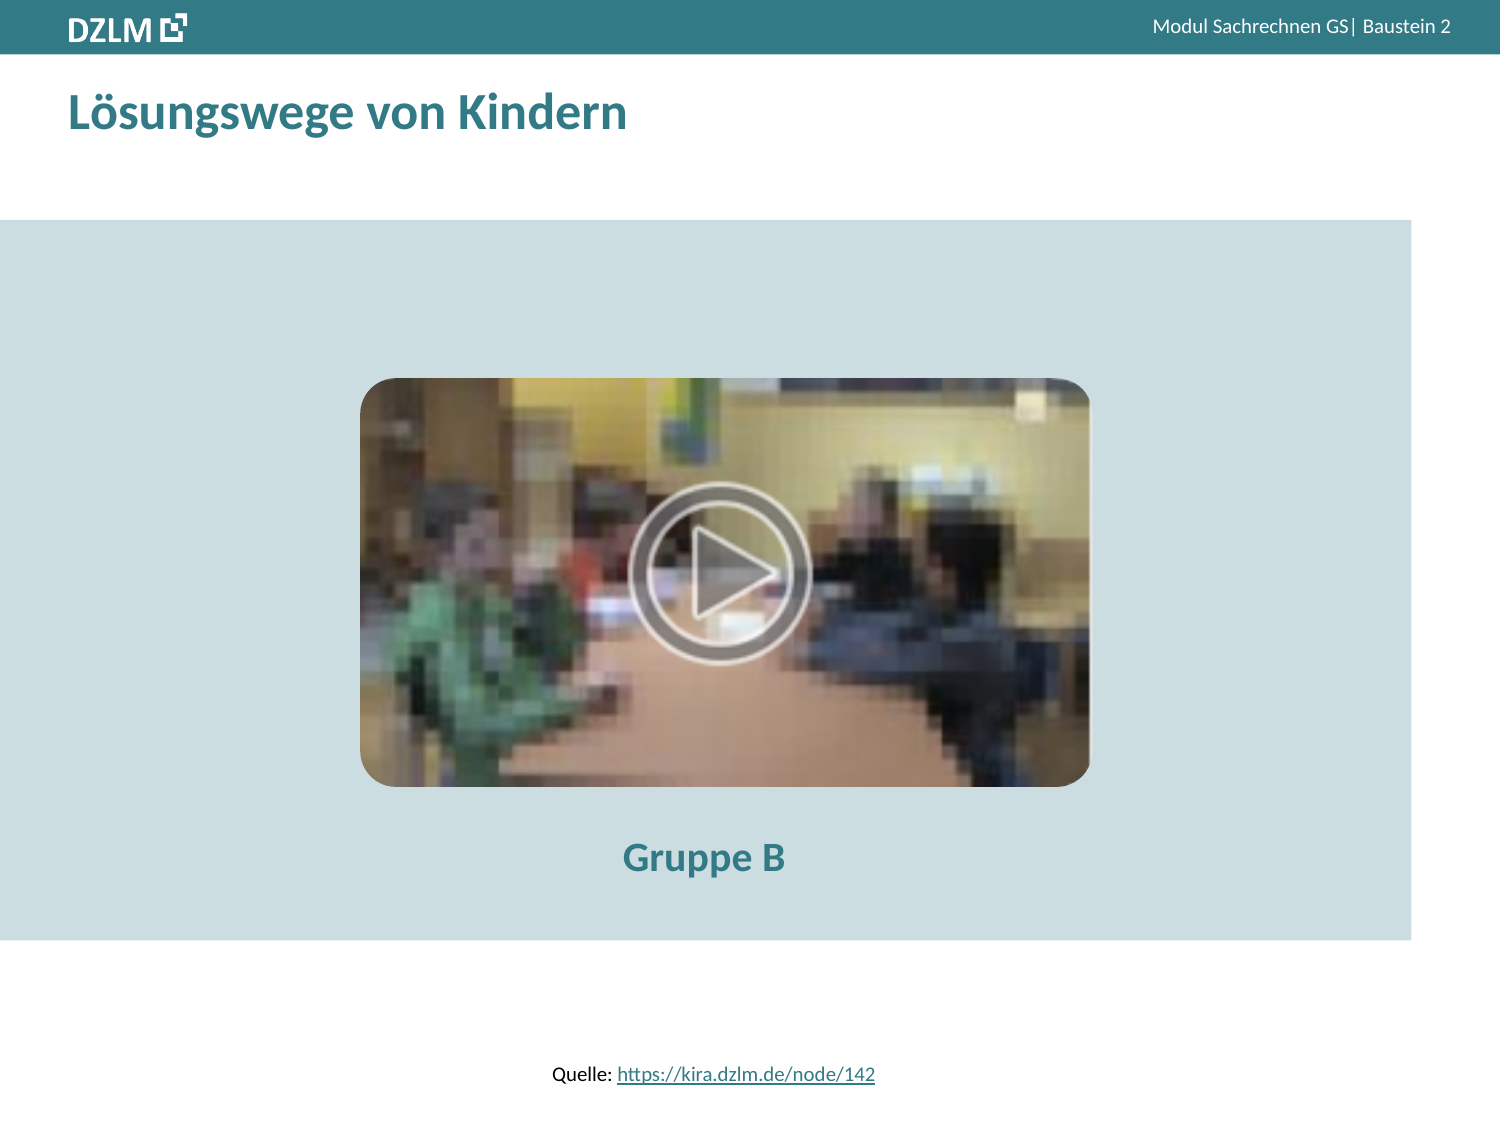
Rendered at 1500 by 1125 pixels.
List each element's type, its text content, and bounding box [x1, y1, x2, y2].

text_box Gruppe B [608, 822, 857, 888]
title Lösungswege von Kindern [53, 68, 1500, 149]
text_box [0, 219, 1412, 941]
text_box Quelle: https://kira.dzlm.de/node/142 [537, 1053, 1500, 1094]
picture [359, 377, 1093, 788]
